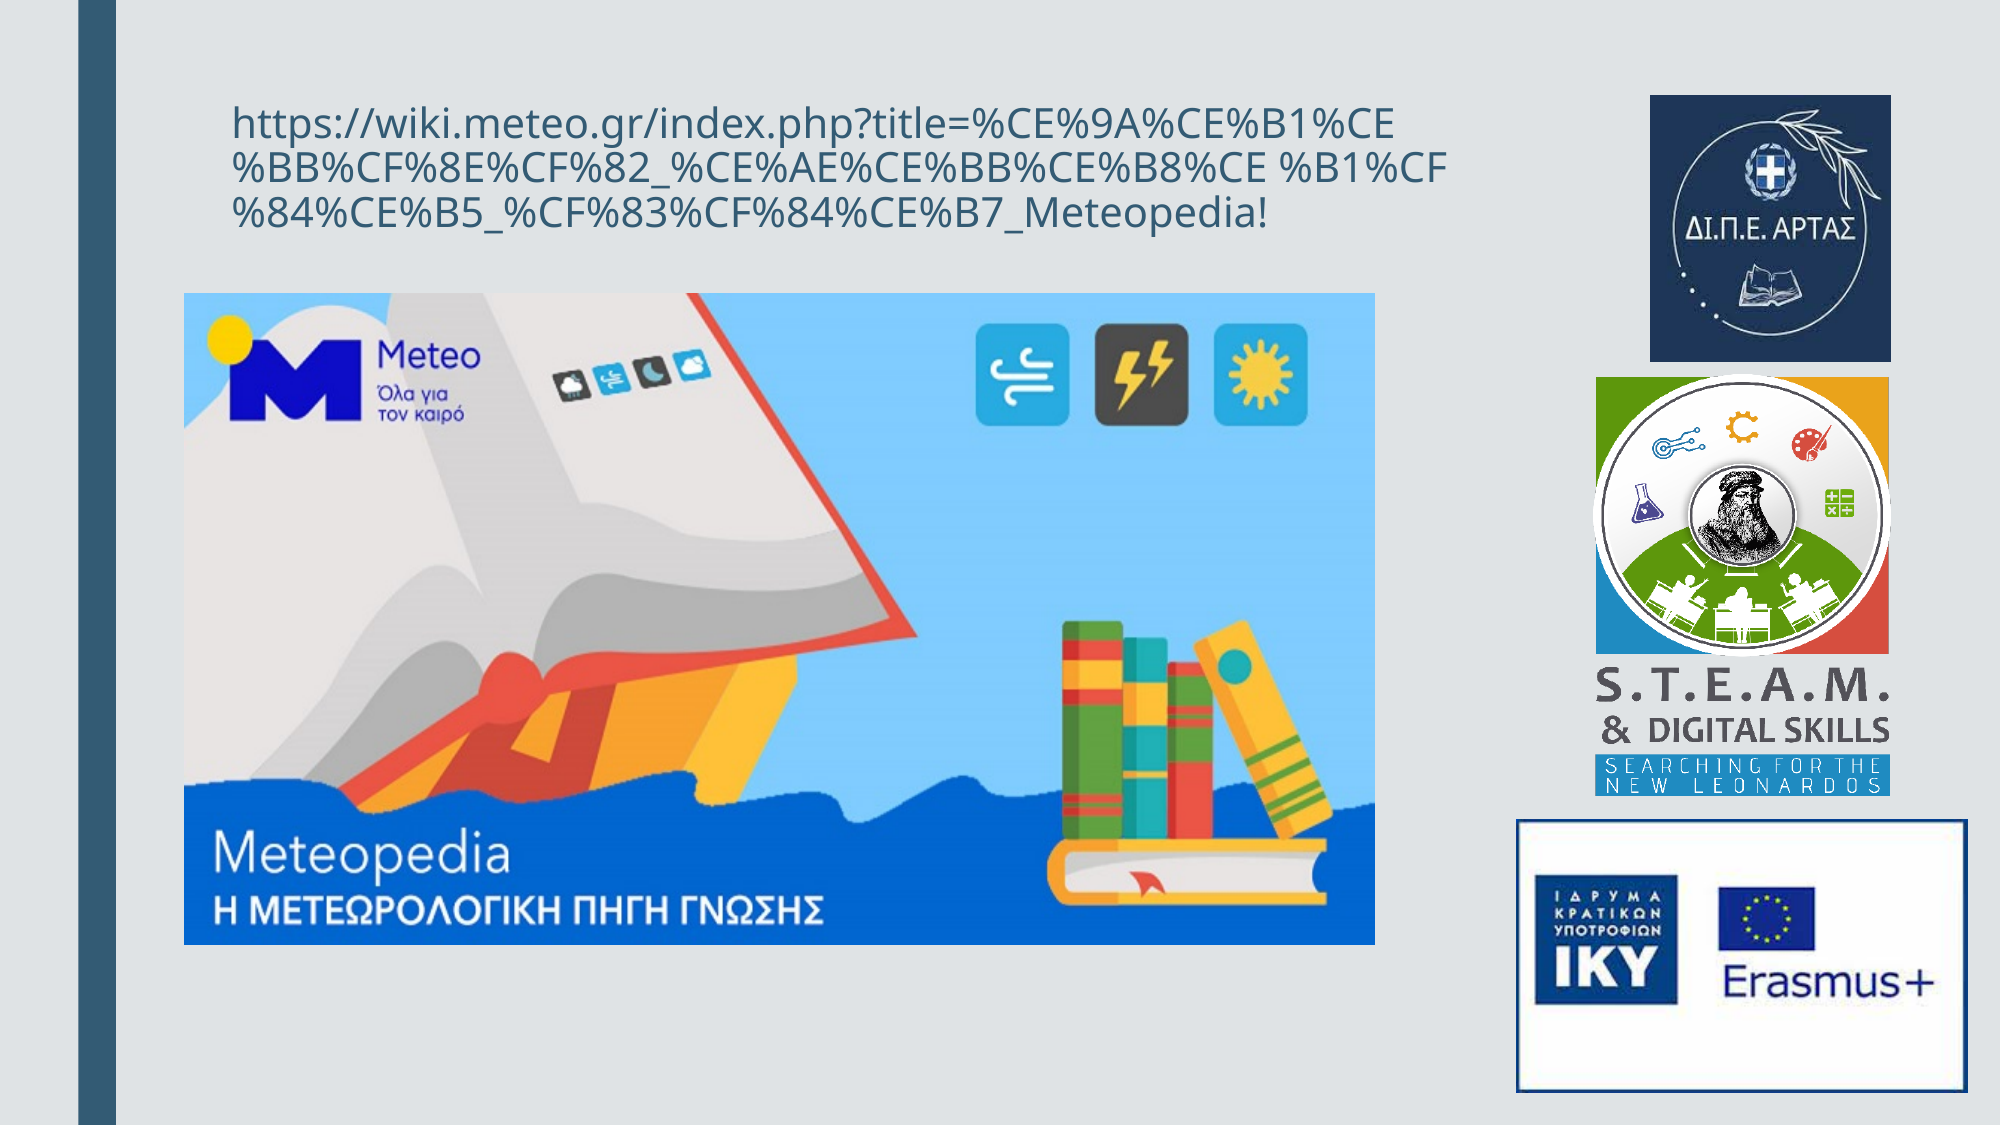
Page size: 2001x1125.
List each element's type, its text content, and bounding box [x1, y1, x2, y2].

picture [1516, 819, 1968, 1093]
title https://wiki.meteo.gr/index.php?title=%CE%9A%CE%B1%CE%BB%CF%8E%CF%82_%CE%AE%CE%BB%CE%B8%CE %B1%CF%84%CE%B5_%CF%83%CF%84%CE%B7_Meteopedia! [216, 94, 1469, 215]
picture [1650, 94, 1891, 362]
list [184, 293, 1375, 946]
picture [1593, 374, 1891, 796]
